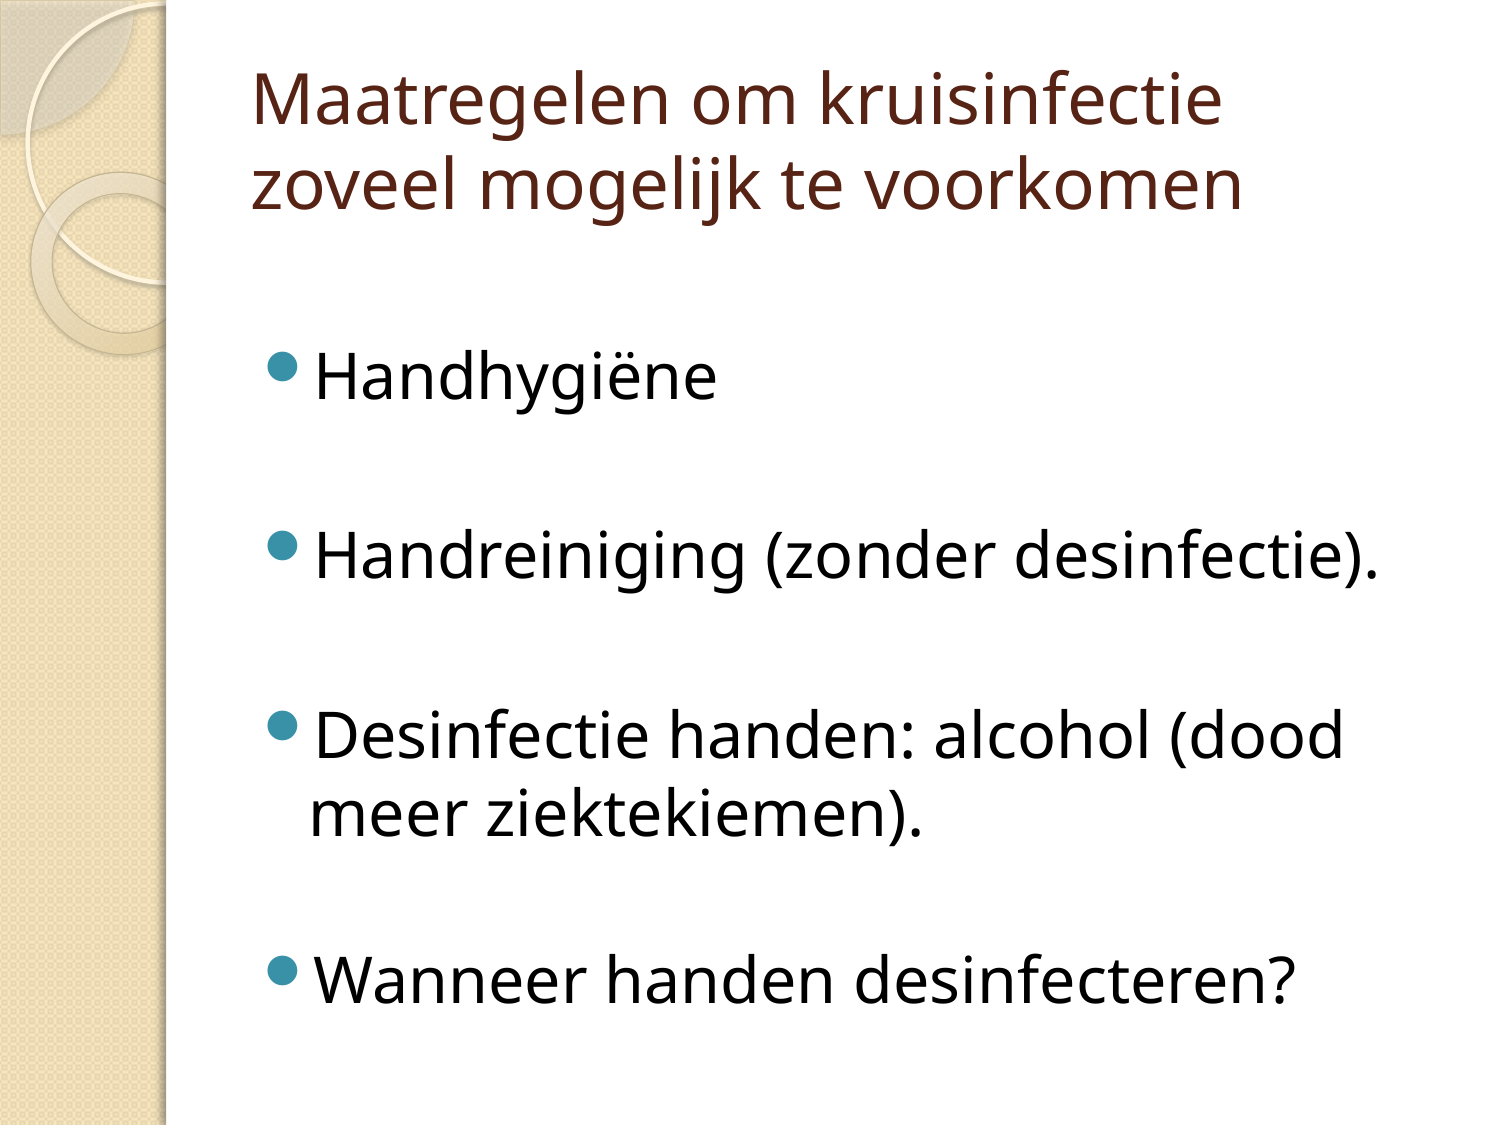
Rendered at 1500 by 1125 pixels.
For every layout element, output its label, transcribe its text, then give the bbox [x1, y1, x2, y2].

title Maatregelen om kruisinfectie zoveel mogelijk te voorkomen [235, 45, 1466, 233]
list Handhygiëne Handreiniging (zonder desinfectie). Desinfectie handen: alcohol (dood meer ziektekiemen). Wanneer handen desinfecteren? [235, 237, 1466, 1025]
